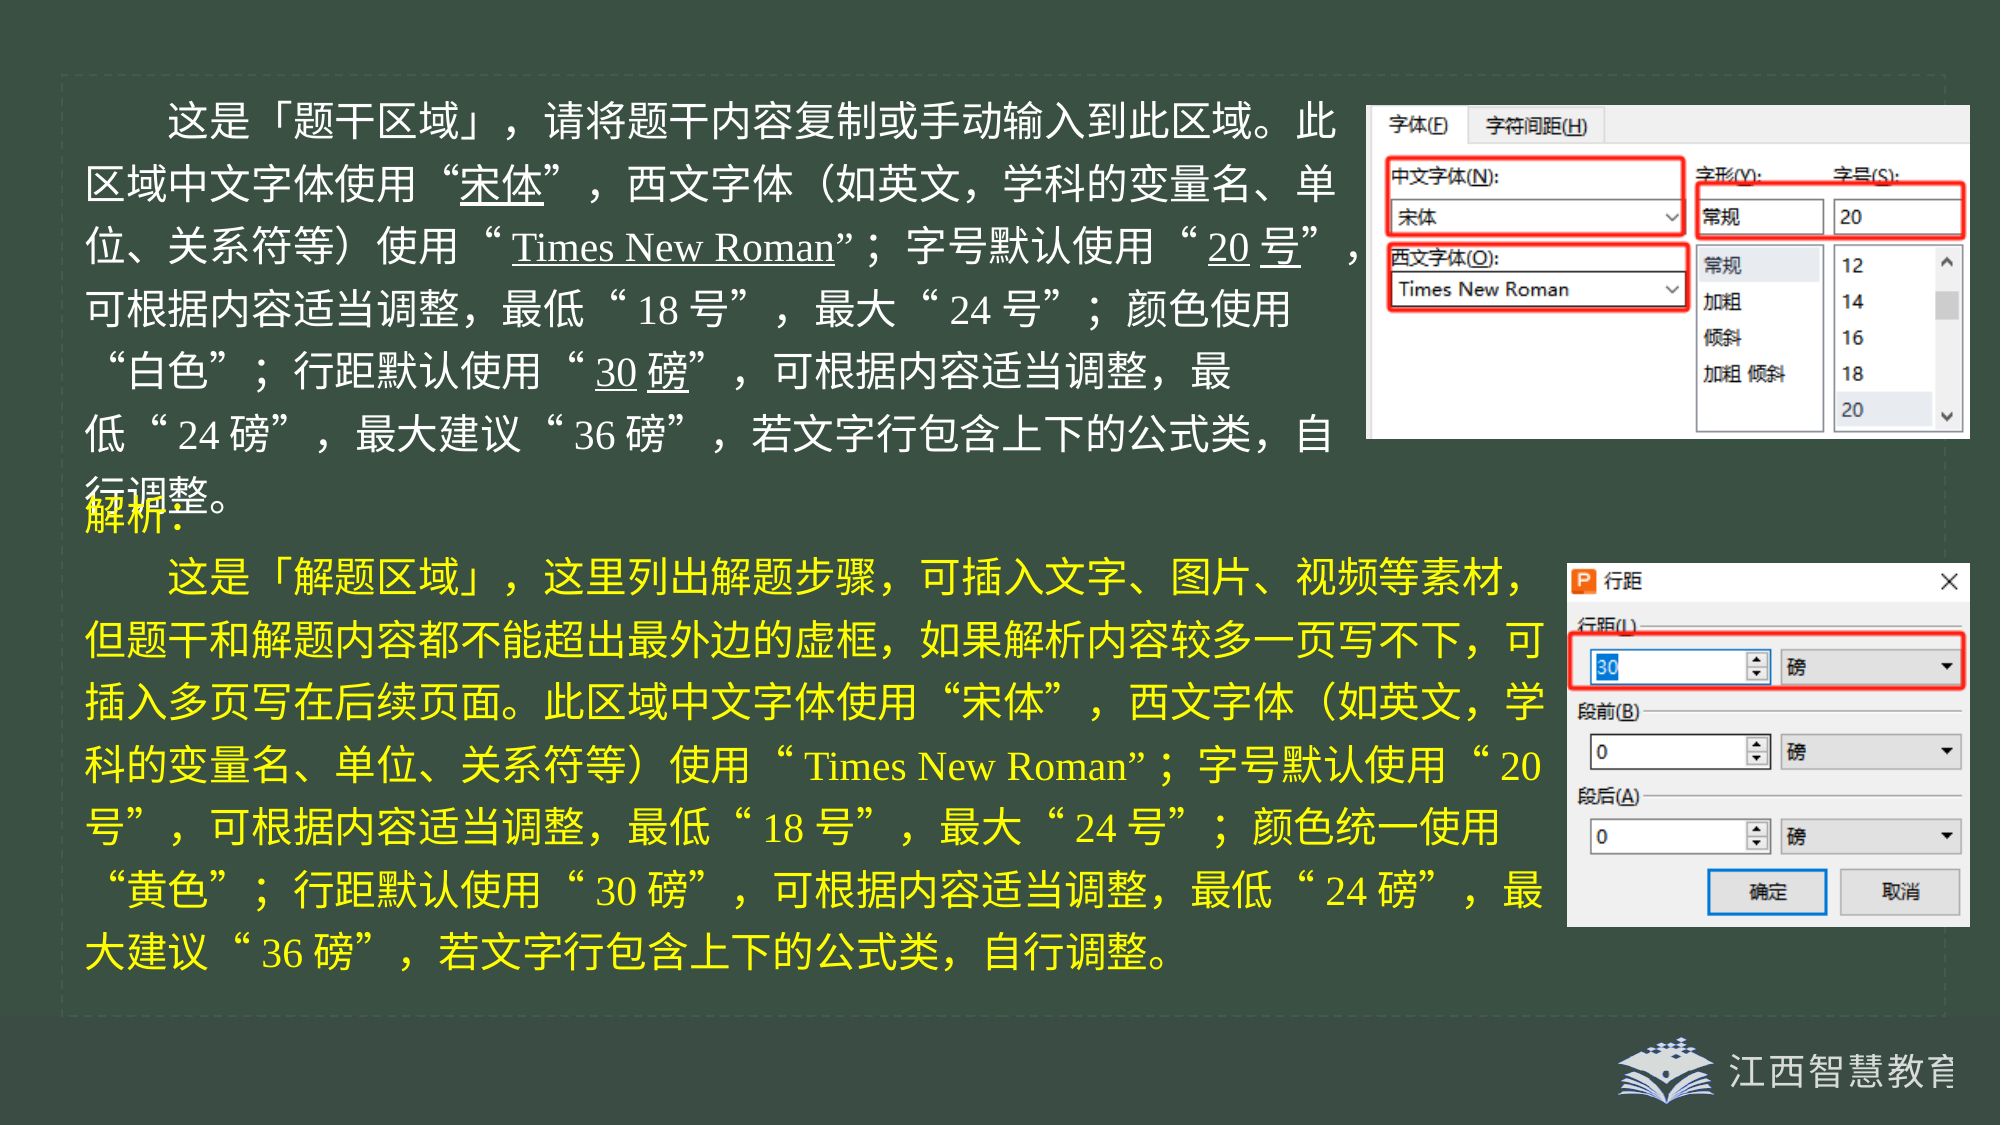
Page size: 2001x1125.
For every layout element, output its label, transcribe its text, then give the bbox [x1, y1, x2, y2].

picture [1365, 105, 1970, 439]
text_box 这是「题干区域」，请将题干内容复制或手动输入到此区域。此区域中文字体使用“宋体”，西文字体（如英文，学科的变量名、单位、关系符等）使用“Times New Roman”；字号默认使用“20号”，可根据内容适当调整，最低“18号”，最大“24号”；颜色使用“白色”；行距默认使用“30磅”，可根据内容适当调整，最低“24磅”，最大建议“36磅”，若文字行包含上下的公式类，自行调整。 [69, 75, 1367, 468]
picture [1611, 1026, 1726, 1116]
text_box 解析： 这是「解题区域」，这里列出解题步骤，可插入文字、图片、视频等素材，但题干和解题内容都不能超出最外边的虚框，如果解析内容较多一页写不下，可插入多页写在后续页面。此区域中文字体使用“宋体”，西文字体（如英文，学科的变量名、单位、关系符等）使用“Times New Roman”；字号默认使用“20号”，可根据内容适当调整，最低“18号”，最大“24号”；颜色统一使用“黄色”；行距默认使用“30磅”，可根据内容适当调整，最低“24磅”，最大建议“36磅”，若文字行包含上下的公式类，自行调整。 [69, 468, 1568, 1022]
picture [1567, 563, 1970, 927]
